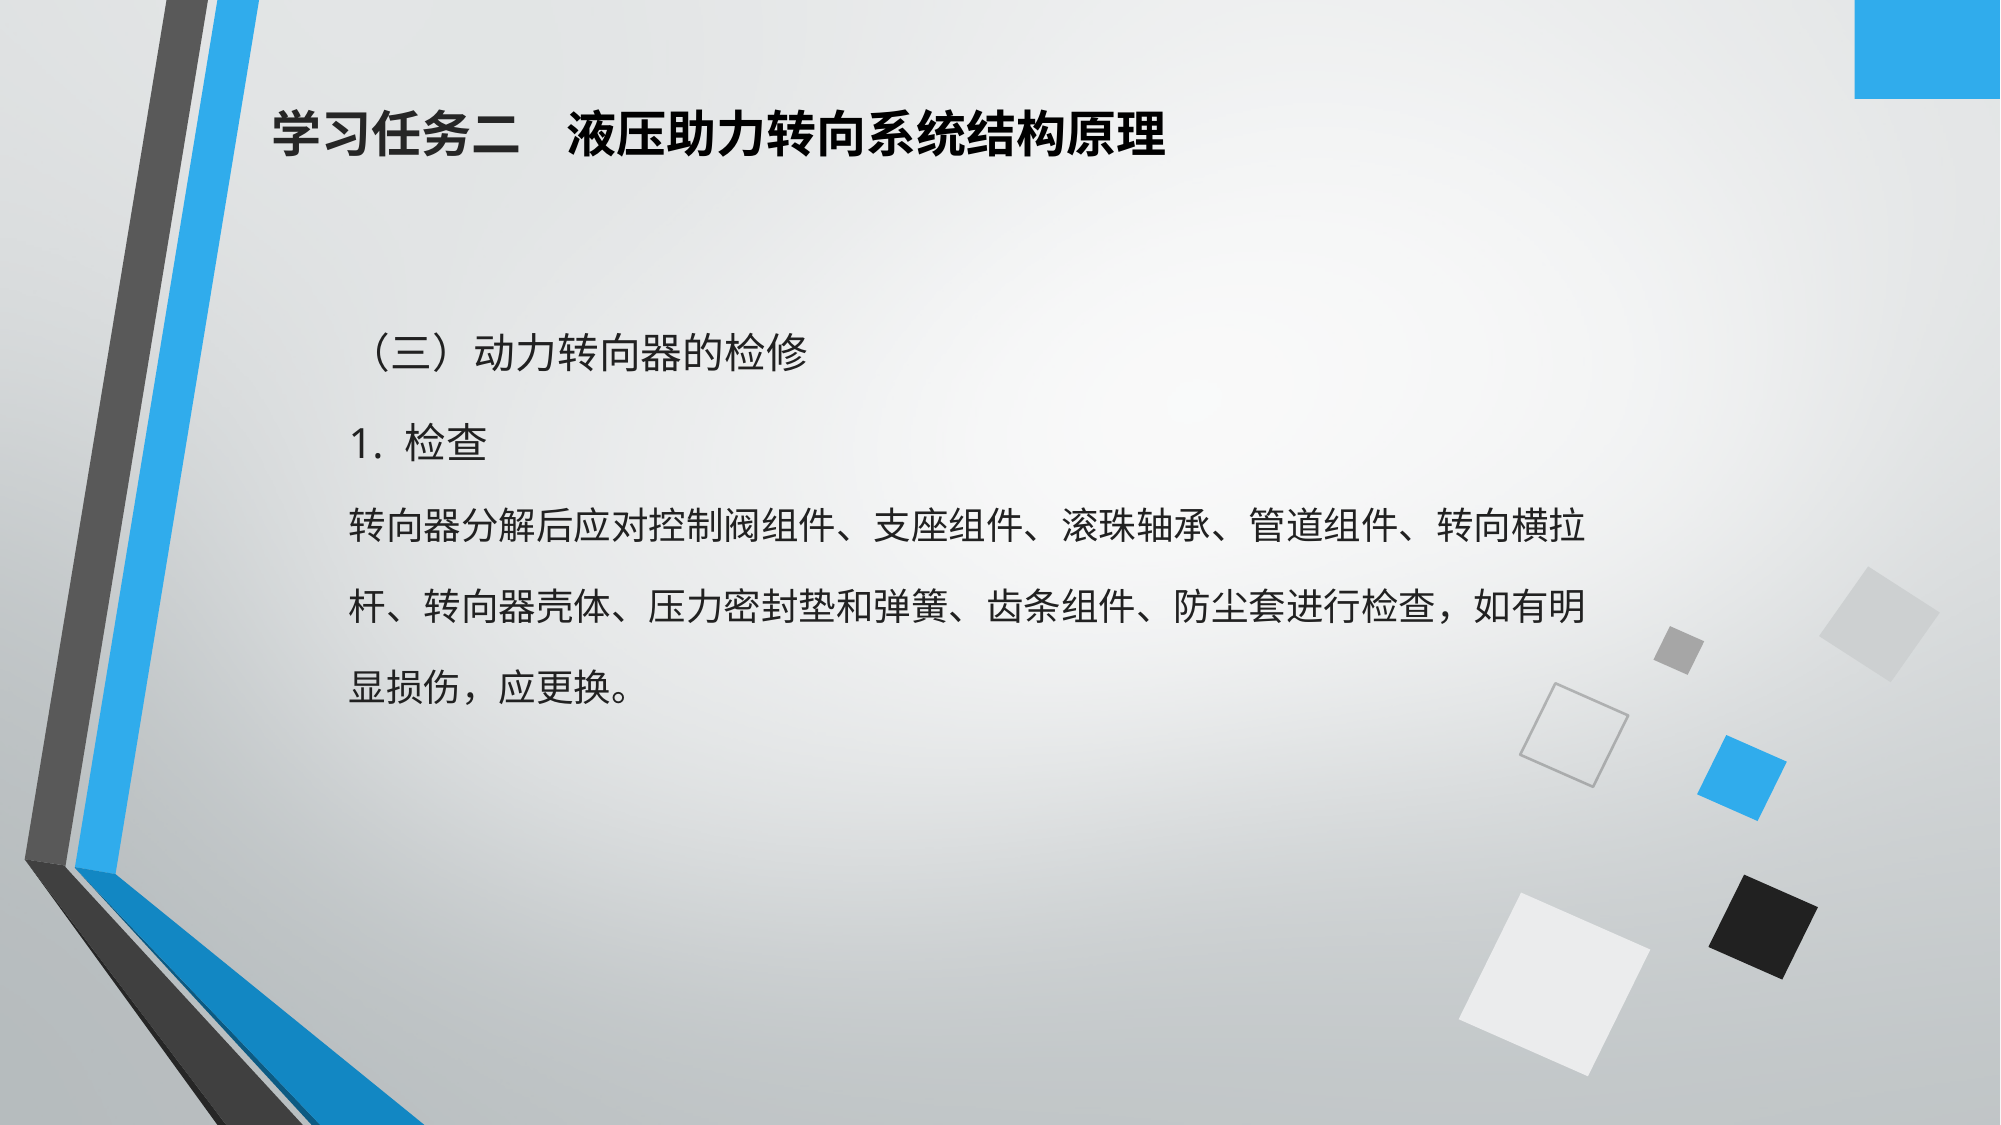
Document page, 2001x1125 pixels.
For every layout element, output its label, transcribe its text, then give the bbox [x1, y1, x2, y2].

text_box 学习任务二 液压助力转向系统结构原理 [256, 82, 1968, 214]
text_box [1505, 488, 1886, 1125]
text_box （三）动力转向器的检修 1. 检查 转向器分解后应对控制阀组件、支座组件、滚珠轴承、管道组件、转向横拉杆、转向器壳体、压力密封垫和弹簧、齿条组件、防尘套进行检查，如有明显损伤，应更换。 [333, 278, 1618, 955]
text_box [1853, 0, 2000, 100]
